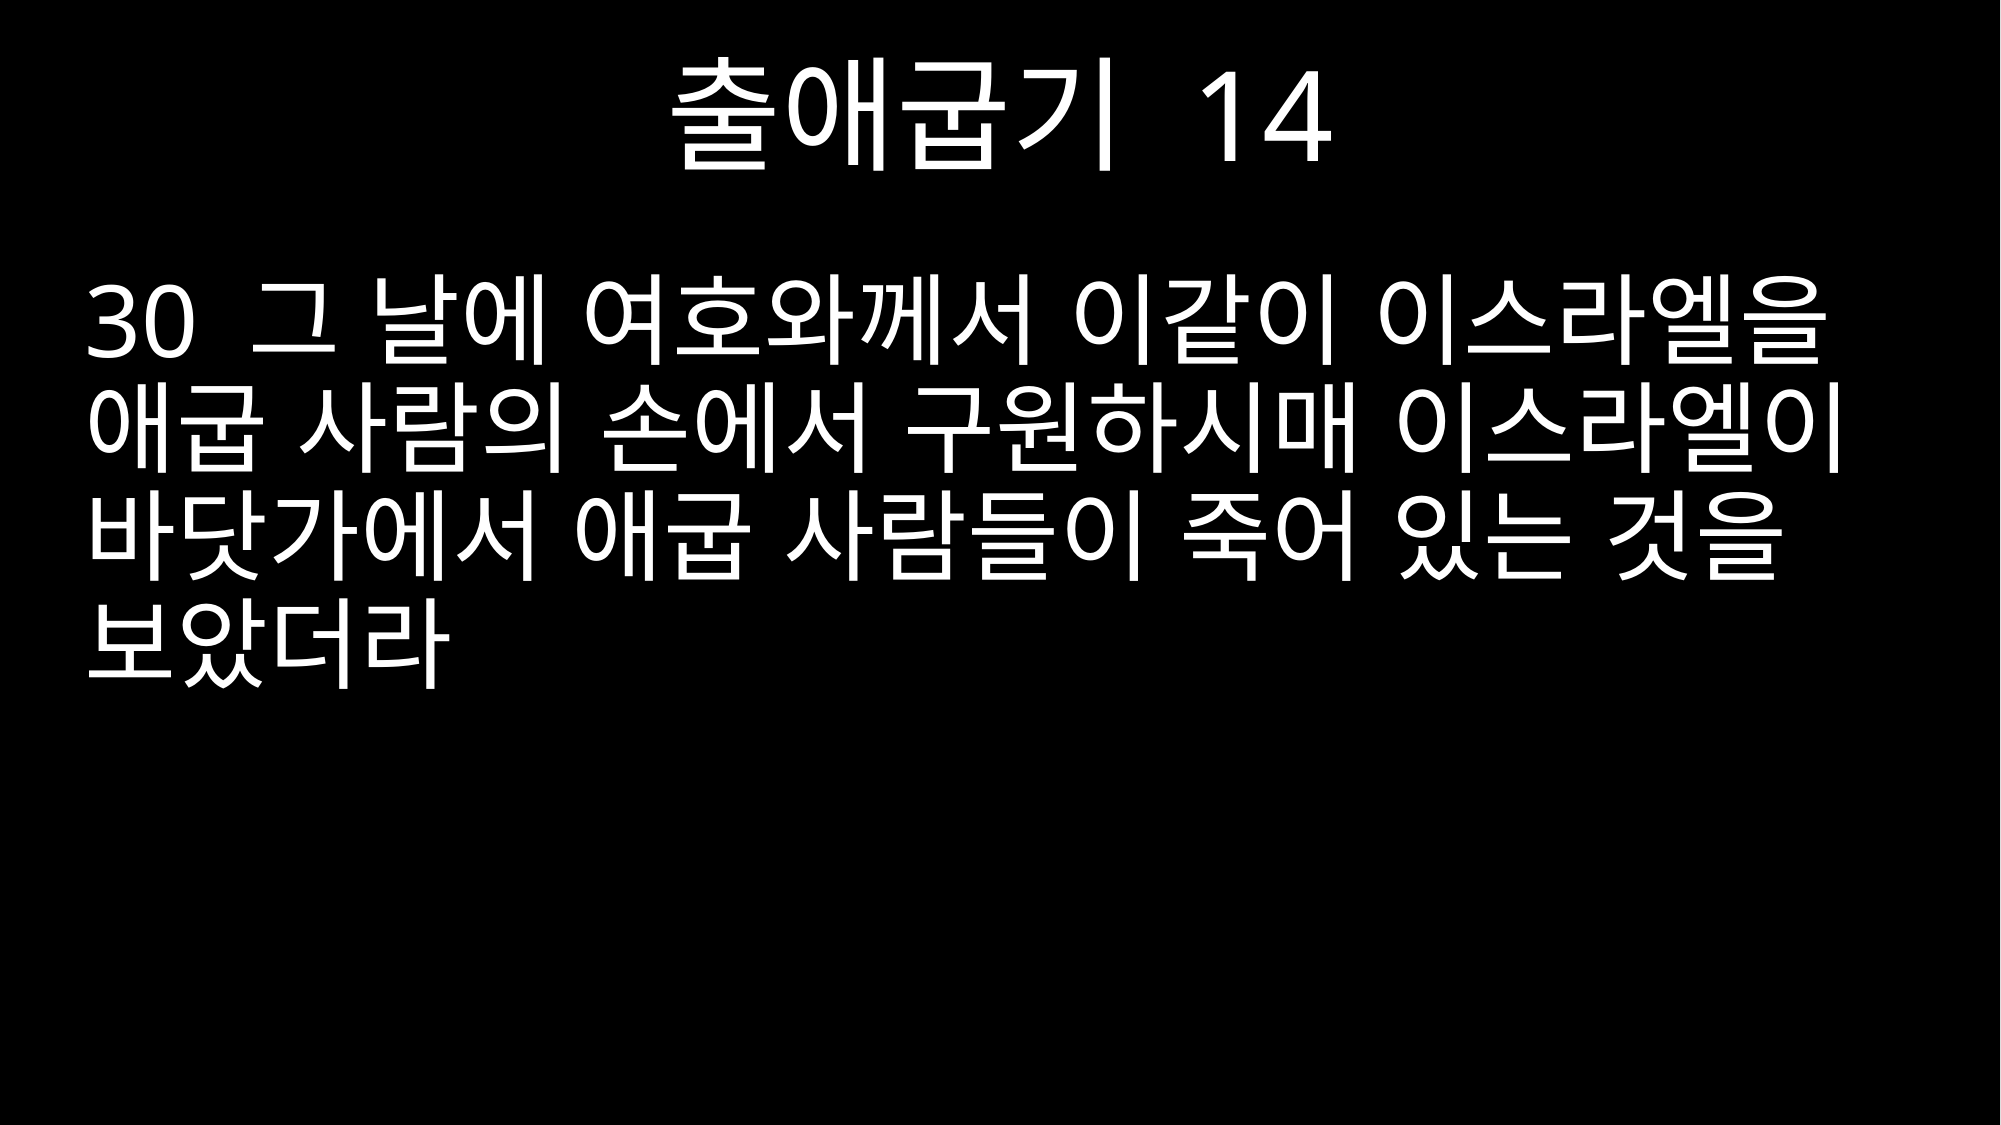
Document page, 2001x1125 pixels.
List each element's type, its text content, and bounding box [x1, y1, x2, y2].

footer 출애굽기 14 [0, 32, 2000, 192]
picture [0, 0, 2001, 1125]
list 30 그 날에 여호와께서 이같이 이스라엘을 애굽 사람의 손에서 구원하시매 이스라엘이 바닷가에서 애굽 사람들이 죽어 있는 것을 보았더라 [69, 263, 1953, 423]
